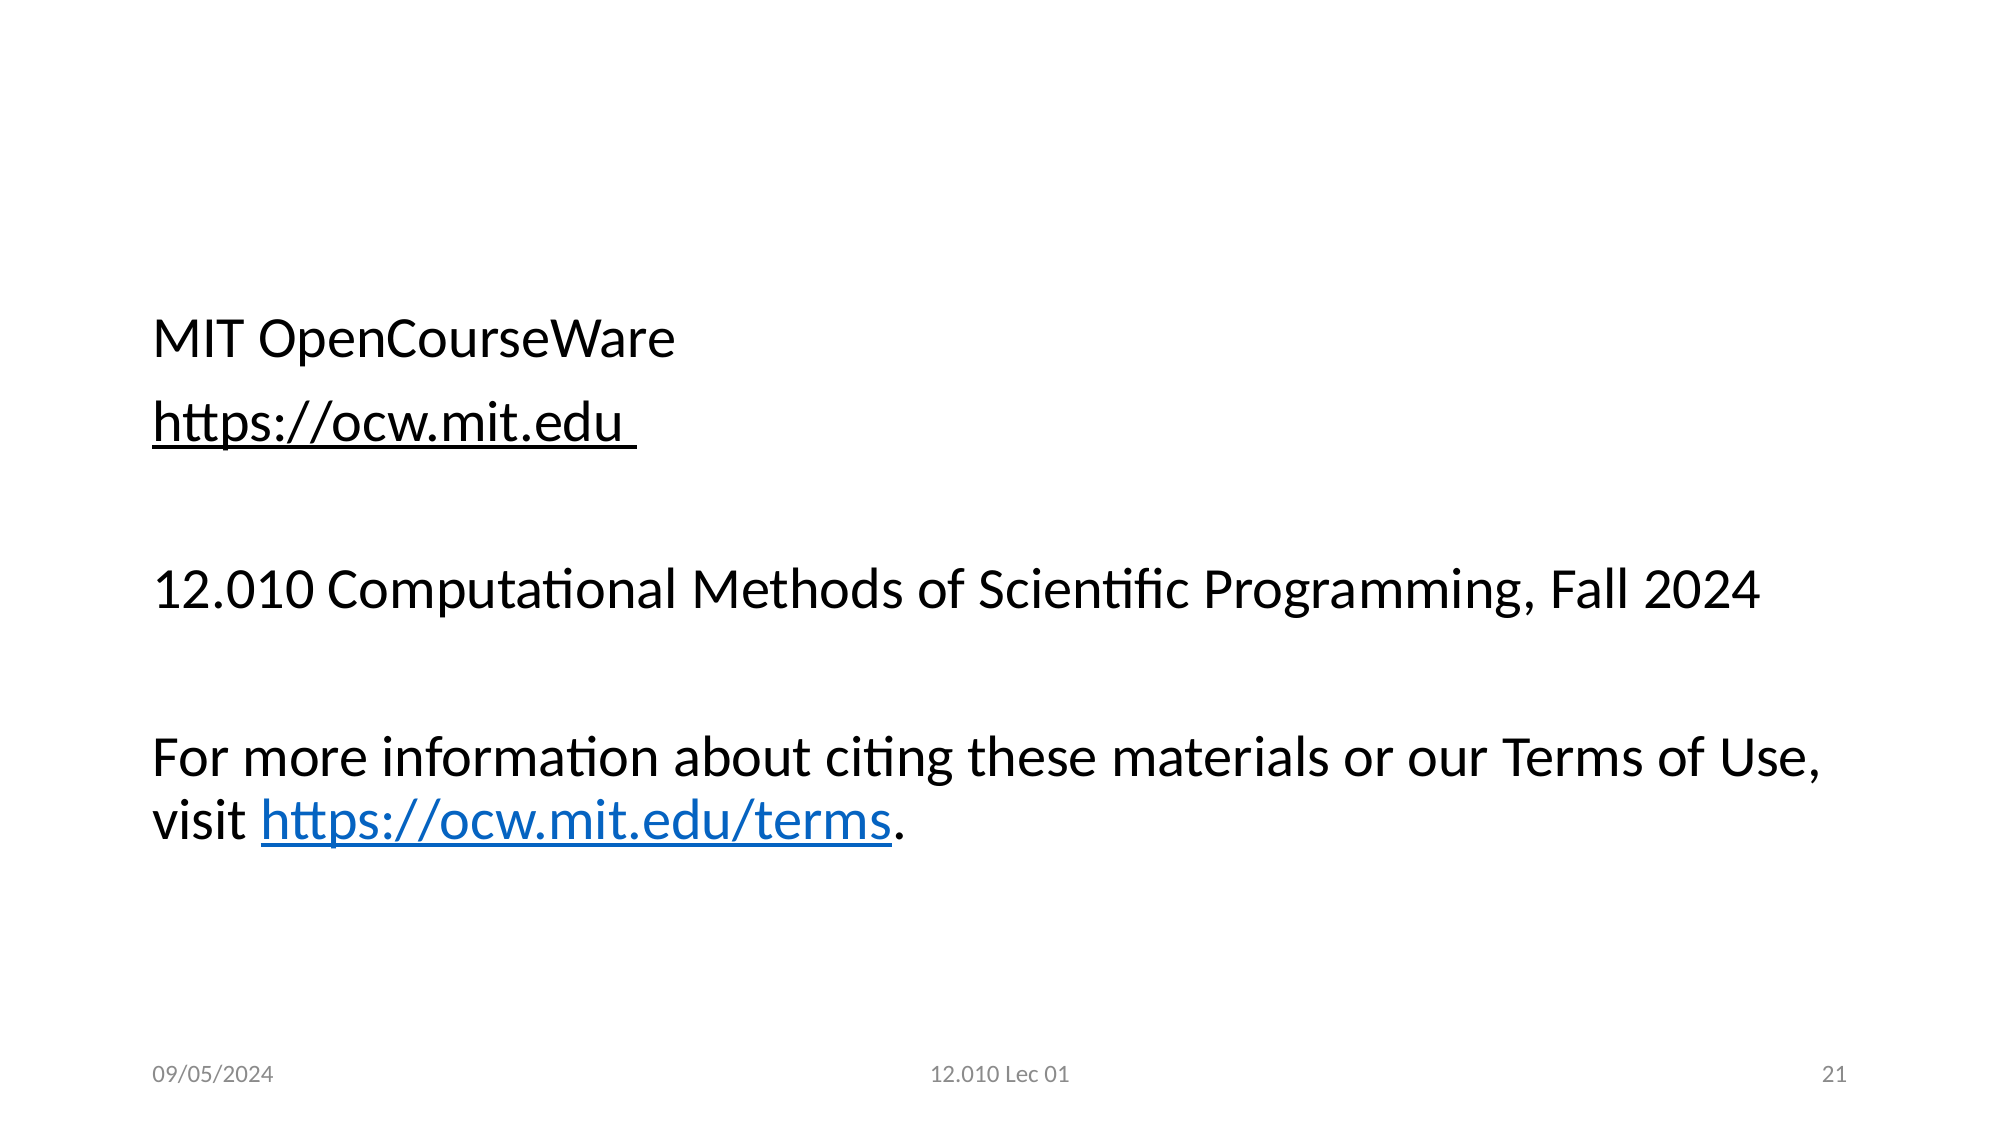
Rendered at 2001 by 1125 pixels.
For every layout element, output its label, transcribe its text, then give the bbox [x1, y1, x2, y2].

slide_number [137, 1042, 588, 1103]
slide_number 21 [1412, 1042, 1863, 1103]
footer 12.010 Lec 01 [662, 1042, 1338, 1103]
list MIT OpenCourseWare https://ocw.mit.edu 12.010 Computational Methods of Scientific Programming, Fall 2024 For more information about citing these materials or our Terms of Use, visit https://ocw.mit.edu/terms. [137, 299, 1863, 1014]
